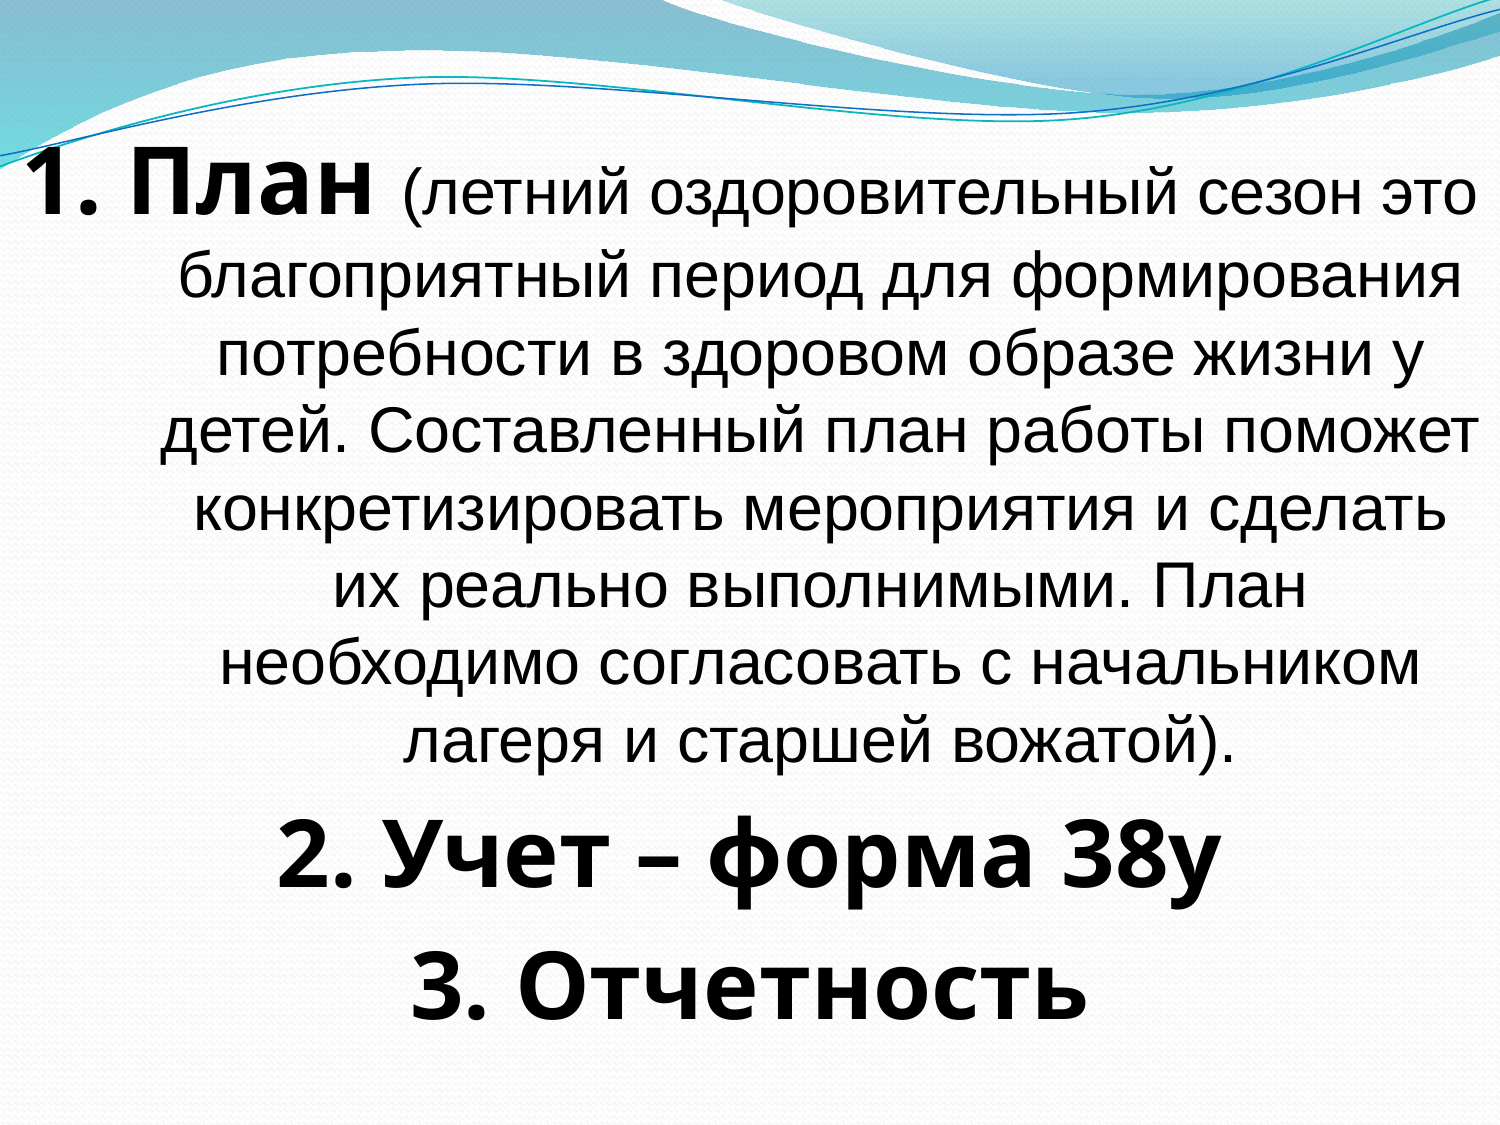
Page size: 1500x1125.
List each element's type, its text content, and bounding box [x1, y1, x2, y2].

list 1. План (летний оздоровительный сезон это благоприятный период для формирования потребности в здоровом образе жизни у детей. Составленный план работы поможет конкретизировать мероприятия и сделать их реально выполнимыми. План необходимо согласовать с начальником лагеря и старшей вожатой). 2. Учет – форма 38у 3. Отчетность [0, 0, 1500, 1125]
